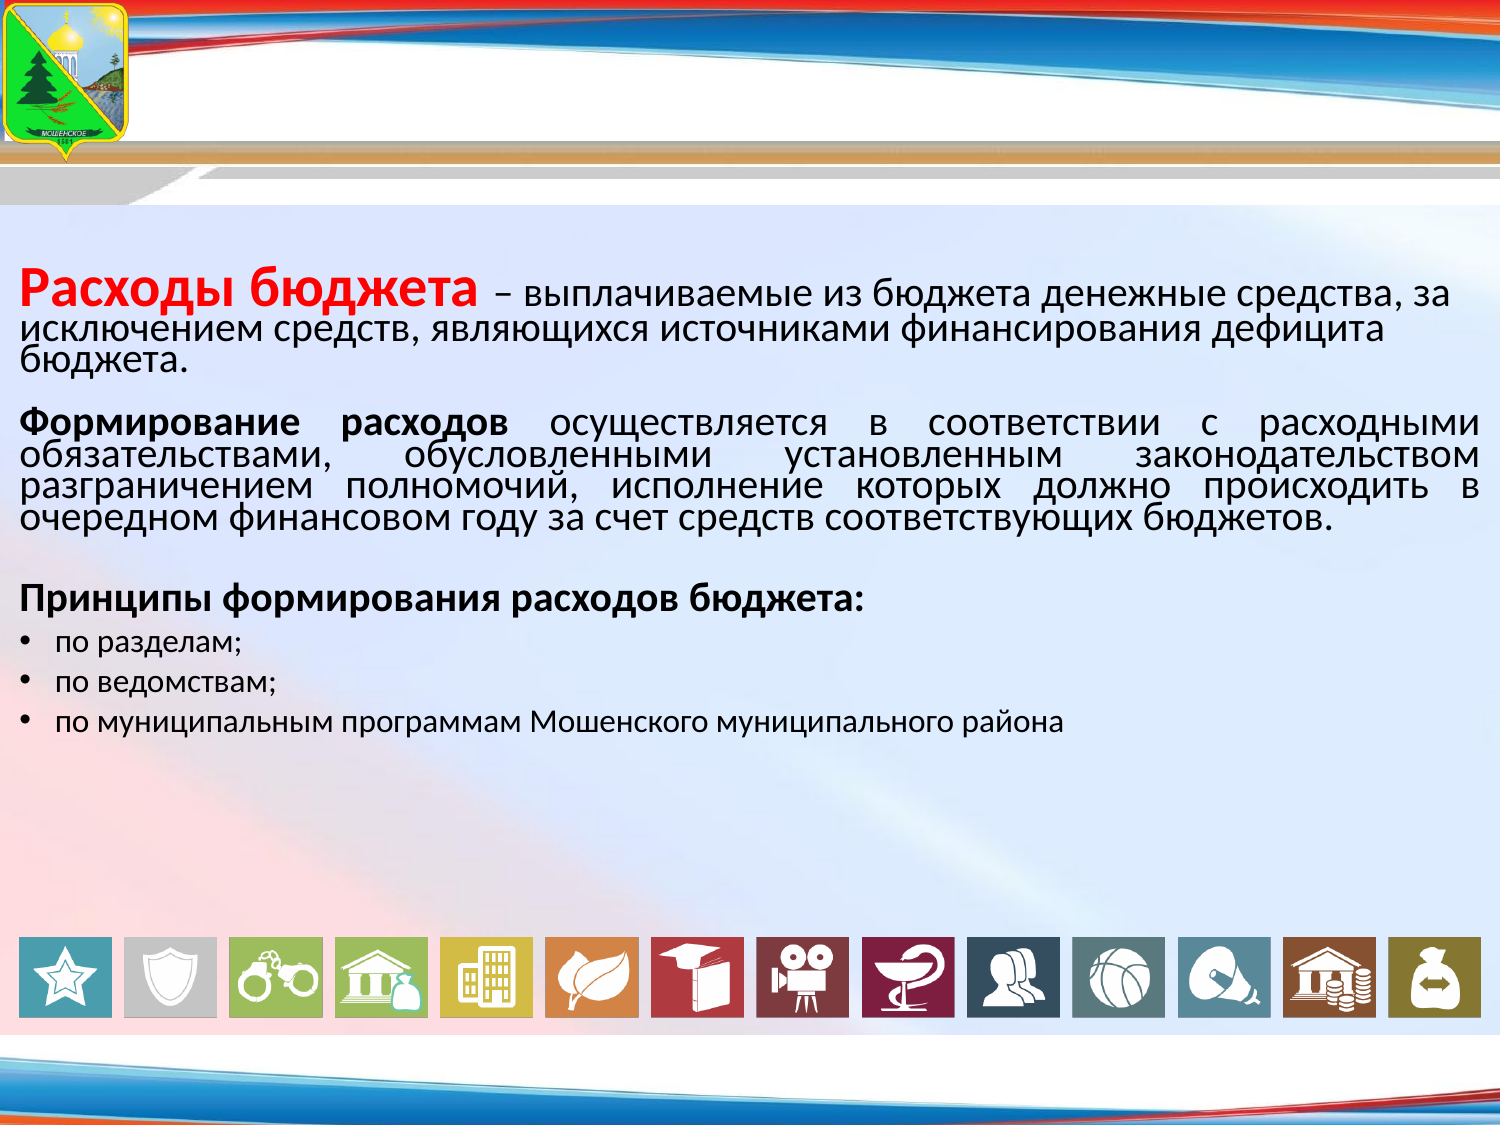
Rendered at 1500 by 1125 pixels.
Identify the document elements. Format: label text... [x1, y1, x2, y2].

text_box Расходы бюджета – выплачиваемые из бюджета денежные средства, за исключением средств, являющихся источниками финансирования дефицита бюджета. Формирование расходов осуществляется в соответствии с расходными обязательствами, обусловленными установленным законодательством разграничением полномочий, исполнение которых должно происходить в очередном финансовом году за счет средств соответствующих бюджетов. Принципы формирования расходов бюджета: по разделам; по ведомствам; по муниципальным программам Мошенского муниципального района [4, 278, 1496, 747]
text_box [0, 1035, 1500, 1125]
text_box [0, 916, 1491, 1022]
picture [0, 0, 1500, 1035]
text_box [131, 0, 1500, 141]
